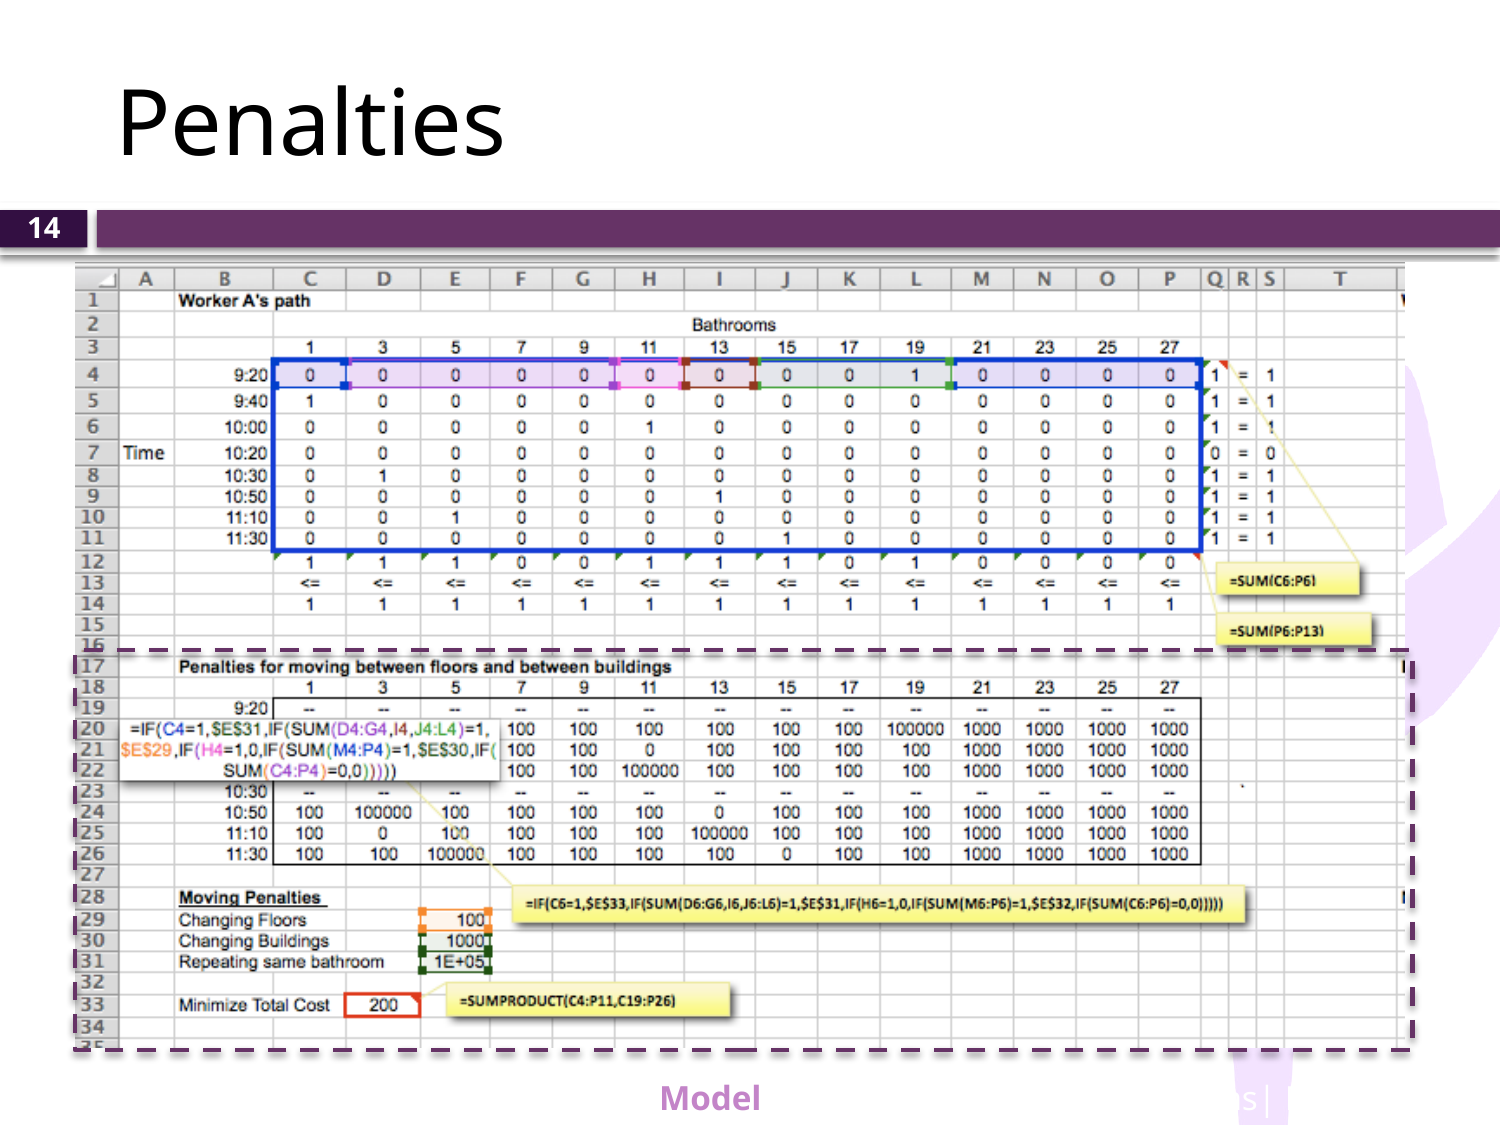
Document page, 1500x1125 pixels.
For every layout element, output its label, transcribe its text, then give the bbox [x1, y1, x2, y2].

picture [74, 262, 1405, 1048]
text_box Background | Objective | Assumptions | Model | Findings | Recommendations| Benefits [0, 1069, 1487, 1125]
title Penalties [100, 37, 1438, 200]
text_box [1409, 650, 1413, 1051]
slide_number 14 [0, 208, 88, 249]
